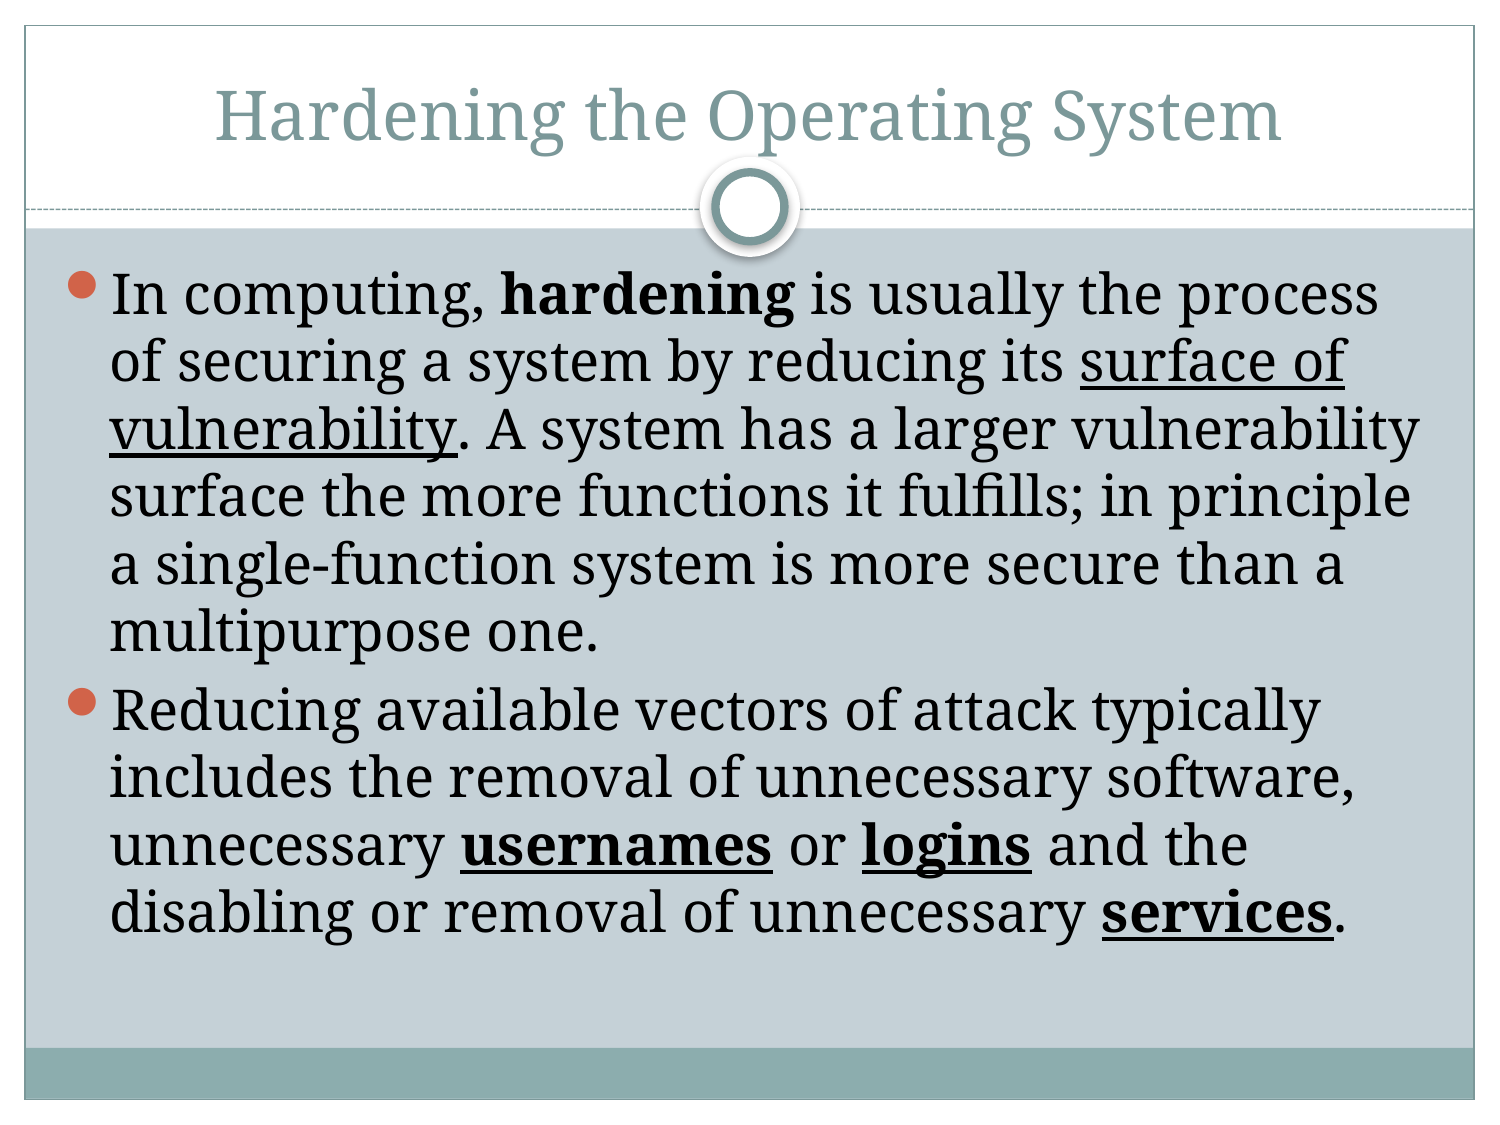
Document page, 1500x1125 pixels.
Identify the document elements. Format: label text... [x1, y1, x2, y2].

title Hardening the Operating System [49, 37, 1450, 162]
list In computing, hardening is usually the process of securing a system by reducing its surface of vulnerability. A system has a larger vulnerability surface the more functions it fulfills; in principle a single-function system is more secure than a multipurpose one. Reducing available vectors of attack typically includes the removal of unnecessary software, unnecessary usernames or logins and the disabling or removal of unnecessary services. [49, 250, 1445, 1001]
